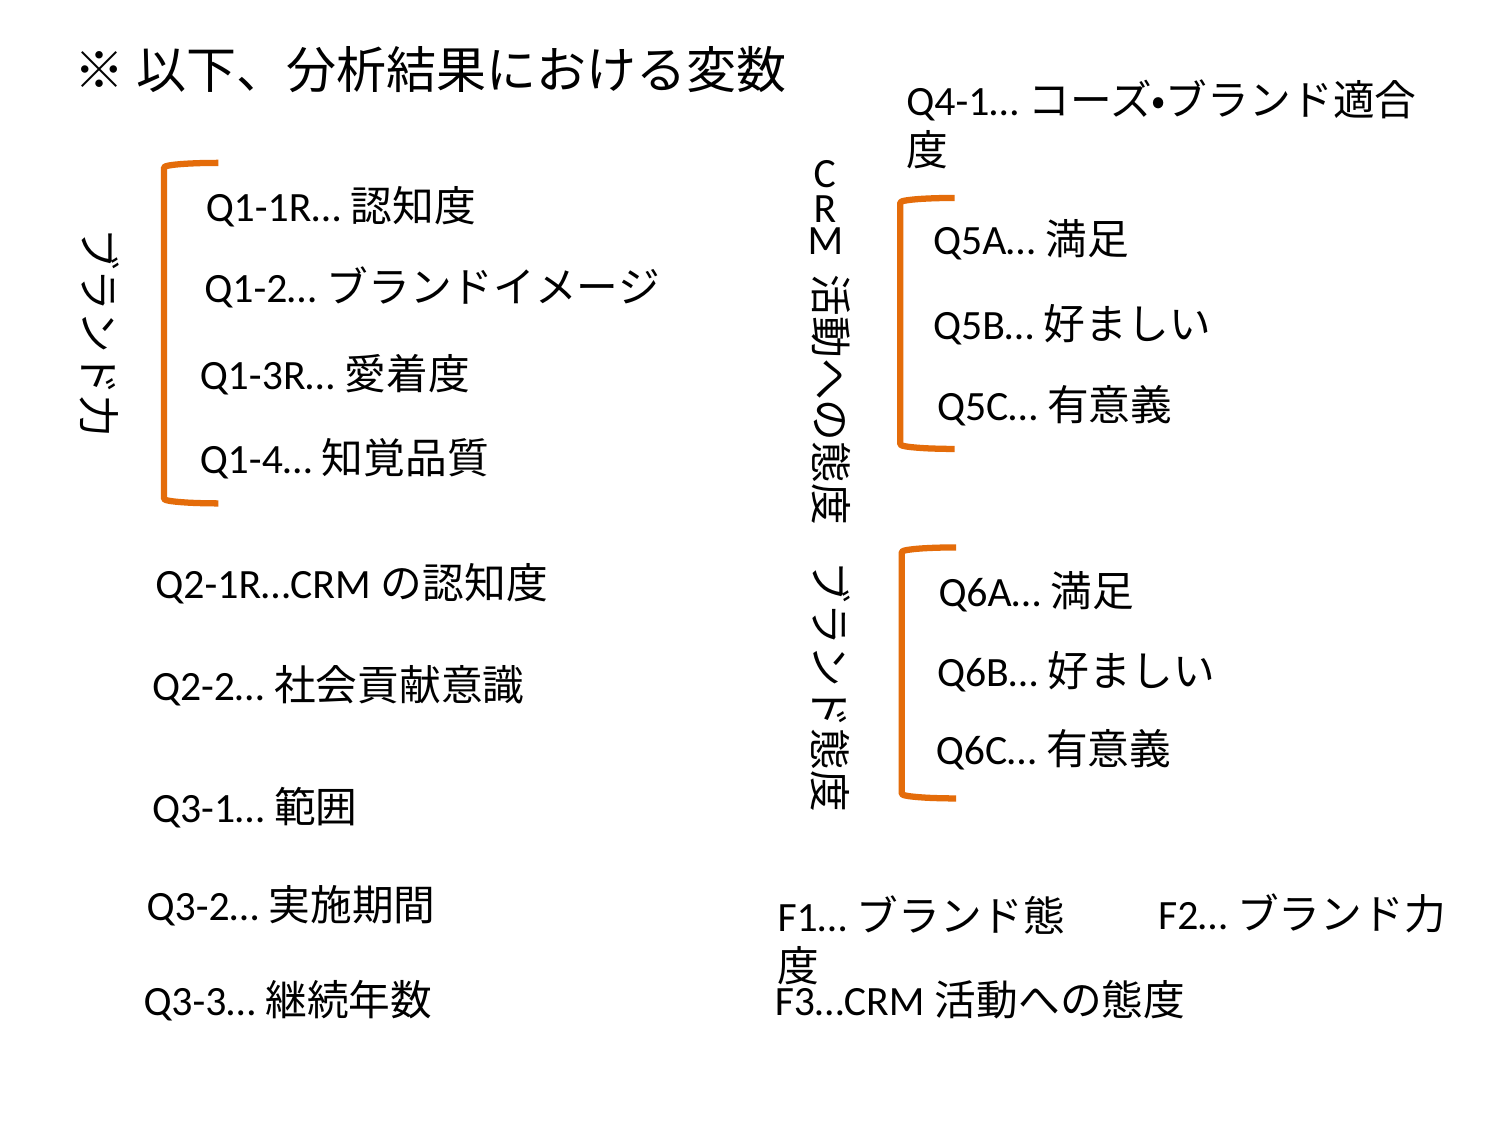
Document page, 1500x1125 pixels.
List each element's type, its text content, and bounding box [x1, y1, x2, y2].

text_box [901, 546, 957, 800]
text_box Q1-1R…認知度 [219, 172, 678, 238]
text_box Q3-1…範囲 [137, 773, 469, 838]
text_box Q4-1…コーズ・ブランド適合度 [891, 66, 1459, 181]
text_box Q6C…有意義 [957, 715, 1366, 781]
text_box Q5A…満足 [955, 205, 1250, 271]
text_box [899, 197, 955, 450]
text_box F1…ブランド態度 [762, 882, 1094, 966]
text_box Q6A…満足 [957, 557, 1255, 623]
text_box F2…ブランド力 [1143, 880, 1475, 945]
text_box F3…CRM活動への態度 [760, 966, 1360, 1032]
text_box Q1-2…ブランドイメージ [219, 253, 792, 318]
text_box Q3-3…継続年数 [128, 966, 684, 1032]
text_box Q1-3R…愛着度 [219, 340, 776, 406]
text_box 活動への態度 [783, 259, 865, 601]
text_box Q2-1R…CRMの認知度 [140, 549, 772, 615]
text_box ブランド態度 [782, 546, 864, 888]
text_box C [798, 138, 842, 172]
text_box ブランド力 [52, 213, 133, 555]
text_box Q1-4…知覚品質 [219, 424, 713, 489]
text_box Q2-2…社会貢献意識 [137, 651, 701, 717]
text_box R [798, 172, 842, 238]
text_box Q5B…好ましい [955, 290, 1500, 356]
text_box M [792, 205, 836, 271]
text_box ※以下、分析結果における変数 [59, 30, 892, 106]
text_box Q5C…有意義 [955, 370, 1365, 436]
text_box Q6B…好ましい [957, 637, 1343, 703]
text_box Q3-2…実施期間 [131, 871, 672, 937]
text_box [163, 162, 219, 505]
